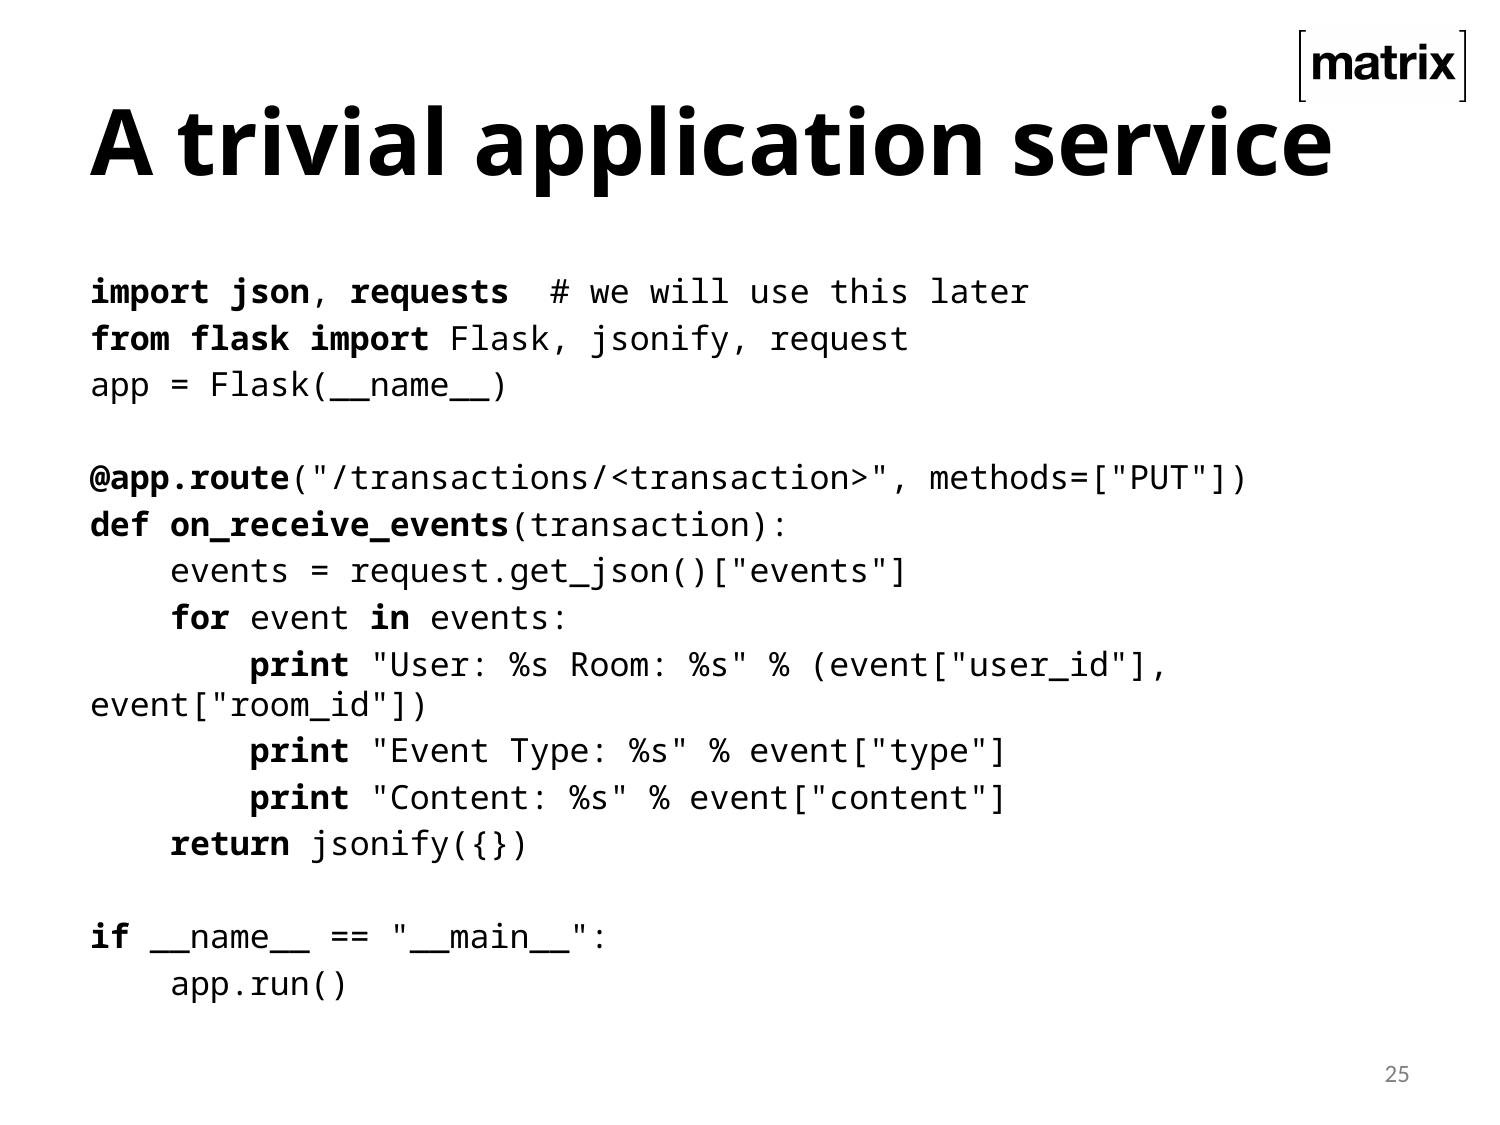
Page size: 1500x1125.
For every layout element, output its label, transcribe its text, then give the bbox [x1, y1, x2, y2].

title A trivial application service [75, 45, 1425, 233]
picture [1299, 30, 1466, 102]
list import json, requests # we will use this later from flask import Flask, jsonify, request app = Flask(__name__) @app.route("/transactions/<transaction>", methods=["PUT"]) def on_receive_events(transaction): events = request.get_json()["events"] for event in events: print "User: %s Room: %s" % (event["user_id"], event["room_id"]) print "Event Type: %s" % event["type"] print "Content: %s" % event["content"] return jsonify({}) if __name__ == "__main__": app.run() [75, 262, 1425, 1005]
slide_number 25 [1074, 1042, 1425, 1103]
